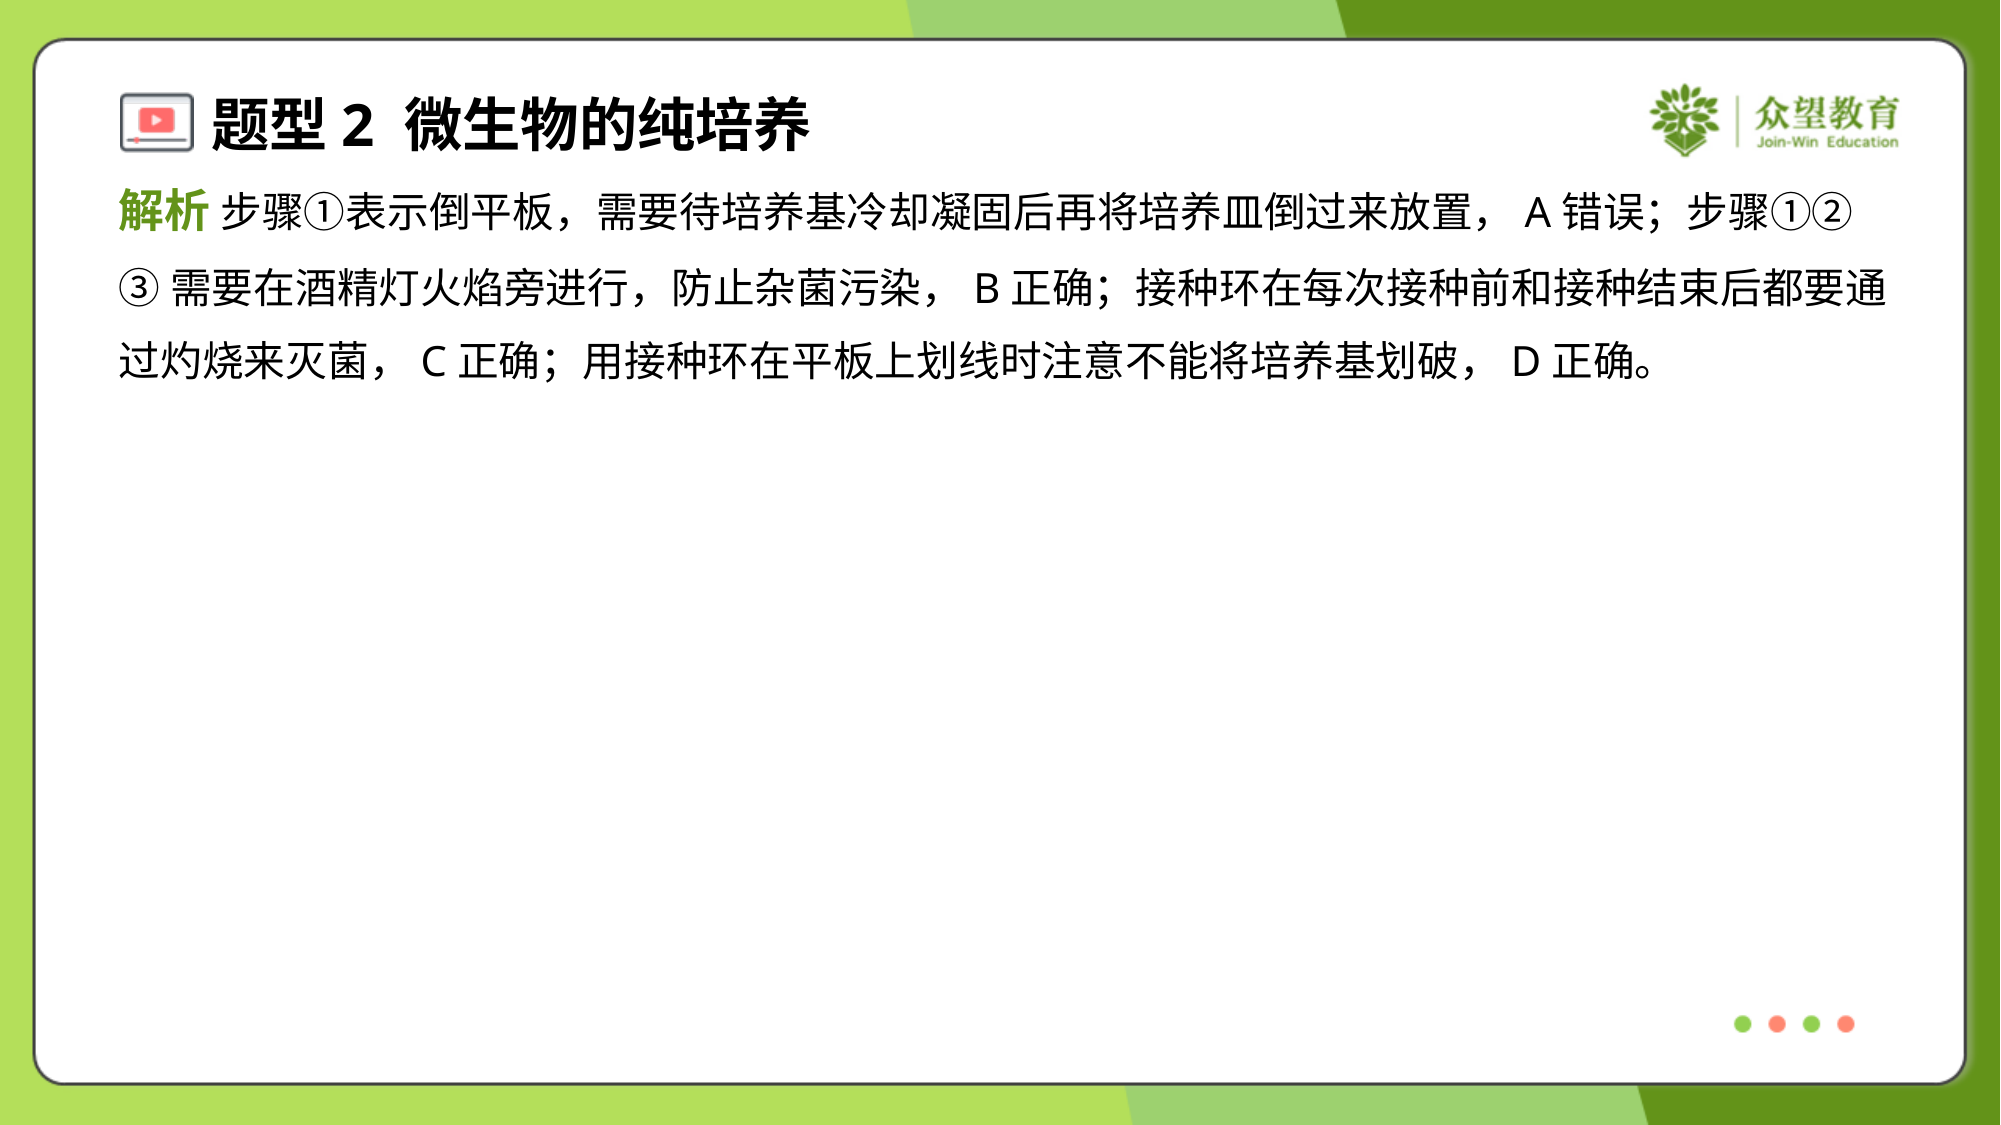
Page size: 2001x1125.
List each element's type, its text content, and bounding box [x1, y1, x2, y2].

text_box 解析 步骤①表示倒平板，需要待培养基冷却凝固后再将培养皿倒过来放置，A错误；步骤①② ③需要在酒精灯火焰旁进行，防止杂菌污染，B正确；接种环在每次接种前和接种结束后都要通 过灼烧来灭菌，C正确；用接种环在平板上划线时注意不能将培养基划破，D正确。 [118, 159, 1883, 377]
picture [0, 0, 2000, 1125]
